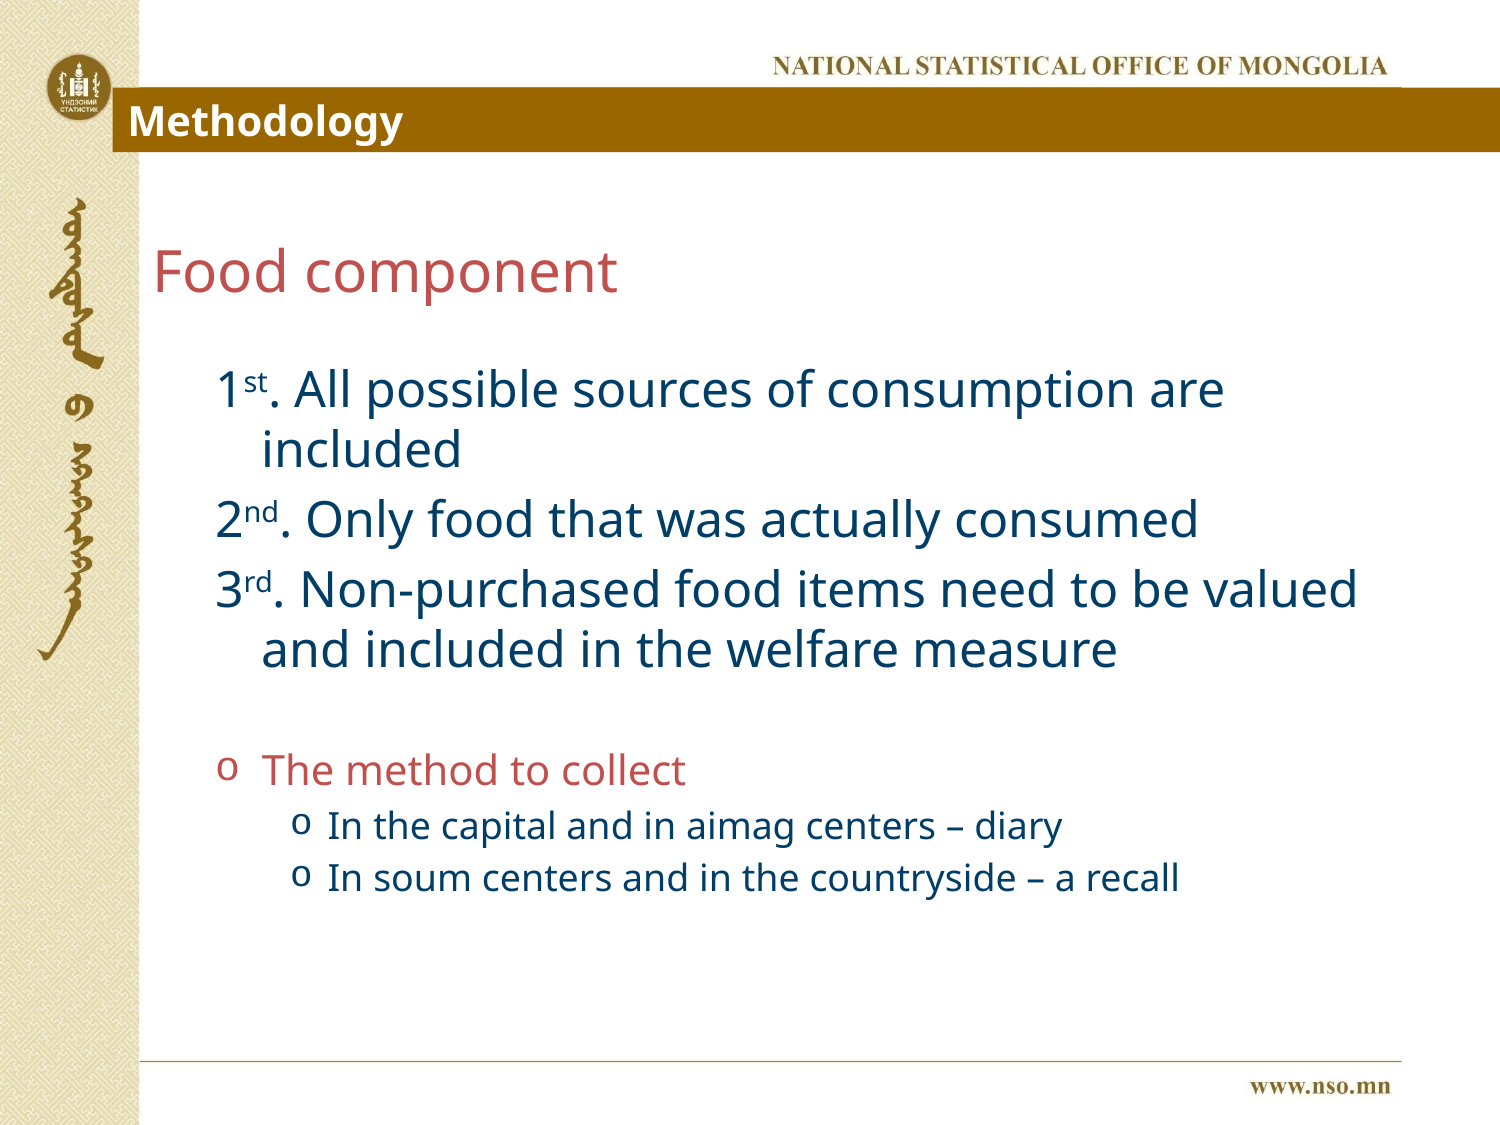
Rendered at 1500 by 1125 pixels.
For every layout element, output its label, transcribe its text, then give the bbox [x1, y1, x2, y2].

picture [0, 0, 1500, 1125]
list 1st. All possible sources of consumption are included 2nd. Only food that was actually consumed 3rd. Non-purchased food items need to be valued and included in the welfare measure The method to collect In the capital and in aimag centers – diary In soum centers and in the countryside – a recall [124, 349, 1426, 976]
text_box Methodology [112, 87, 1500, 153]
title Food component [137, 224, 1376, 313]
